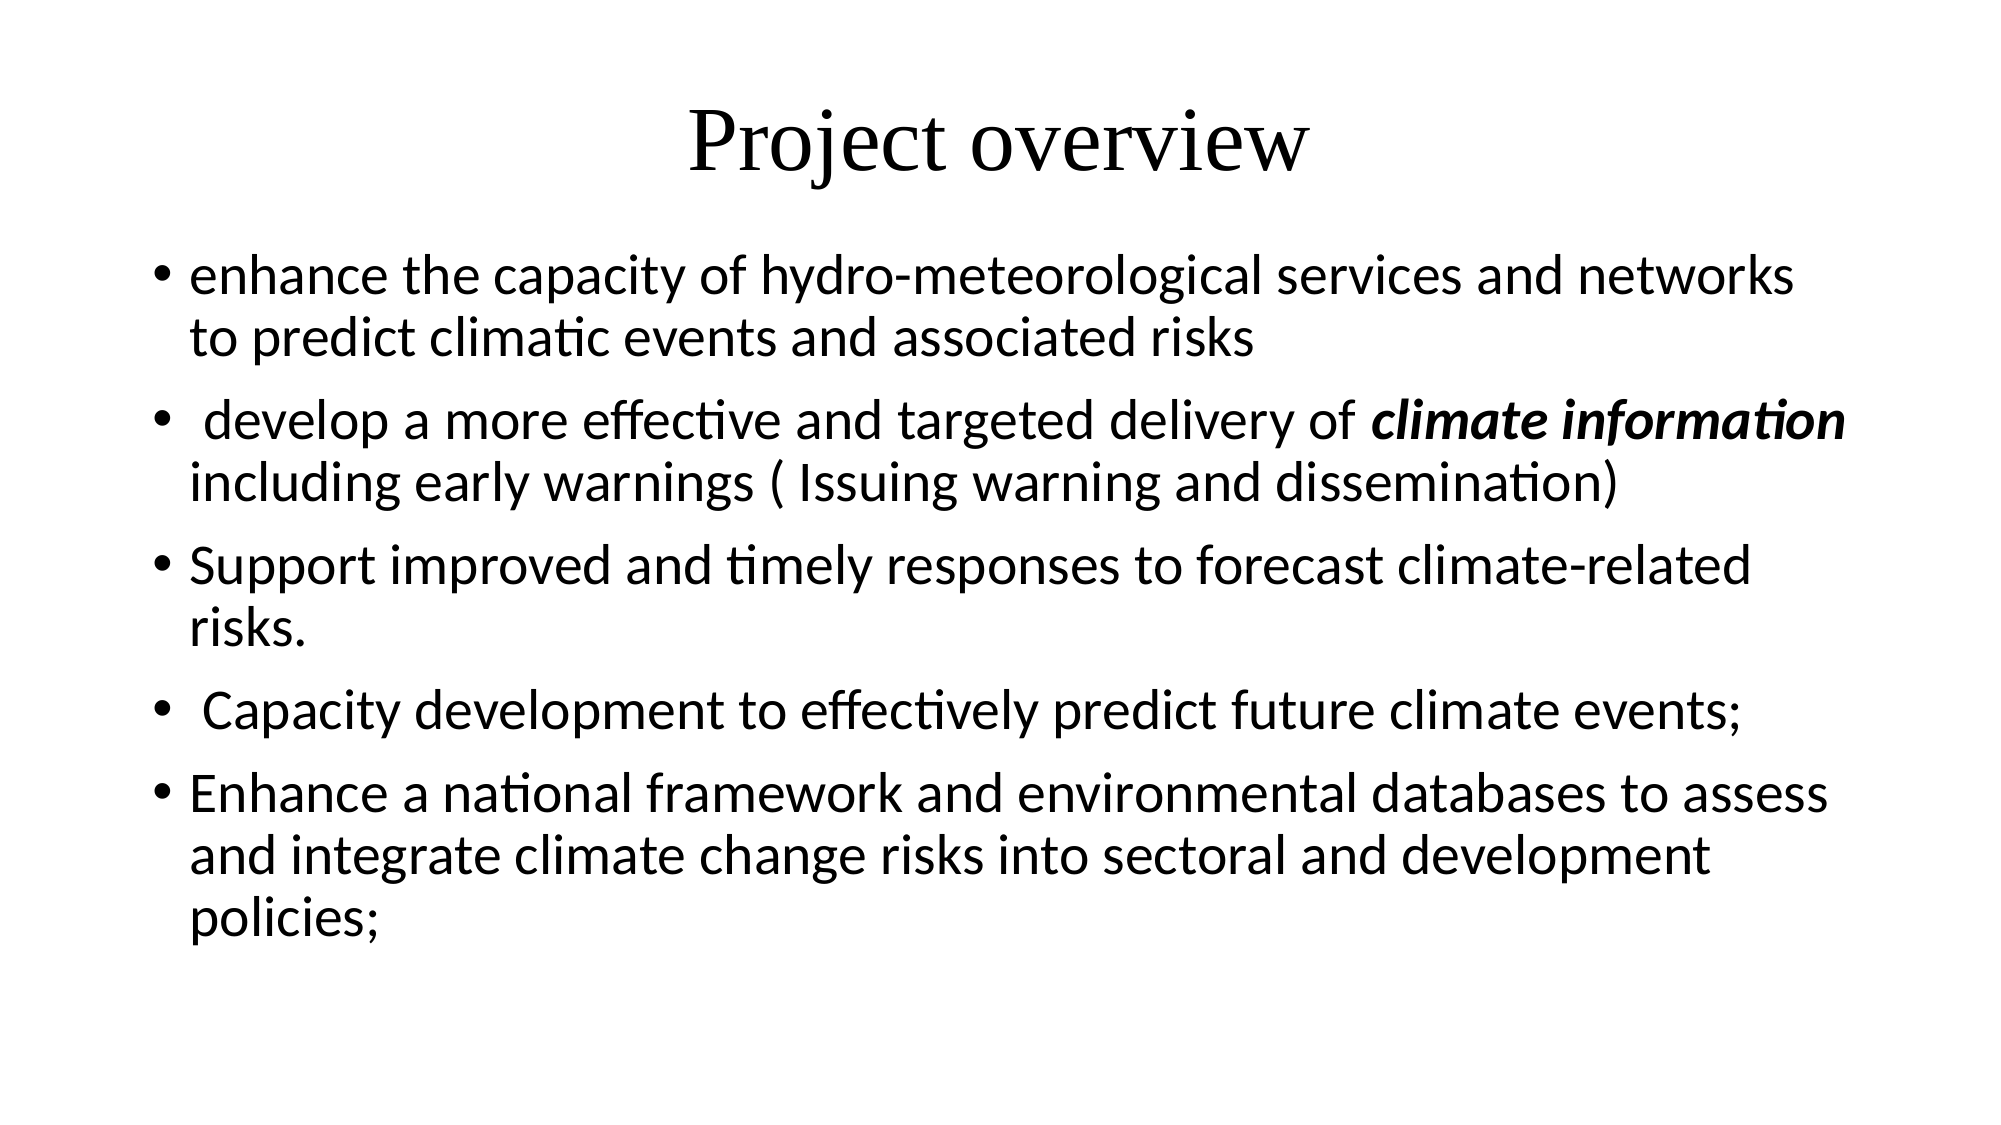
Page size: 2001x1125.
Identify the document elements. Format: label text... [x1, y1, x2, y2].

title Project overview [111, 43, 1888, 238]
list enhance the capacity of hydro-meteorological services and networks to predict climatic events and associated risks develop a more effective and targeted delivery of climate information including early warnings ( Issuing warning and dissemination) Support improved and timely responses to forecast climate-related risks. Capacity development to effectively predict future climate events; Enhance a national framework and environmental databases to assess and integrate climate change risks into sectoral and development policies; [137, 237, 1863, 1014]
